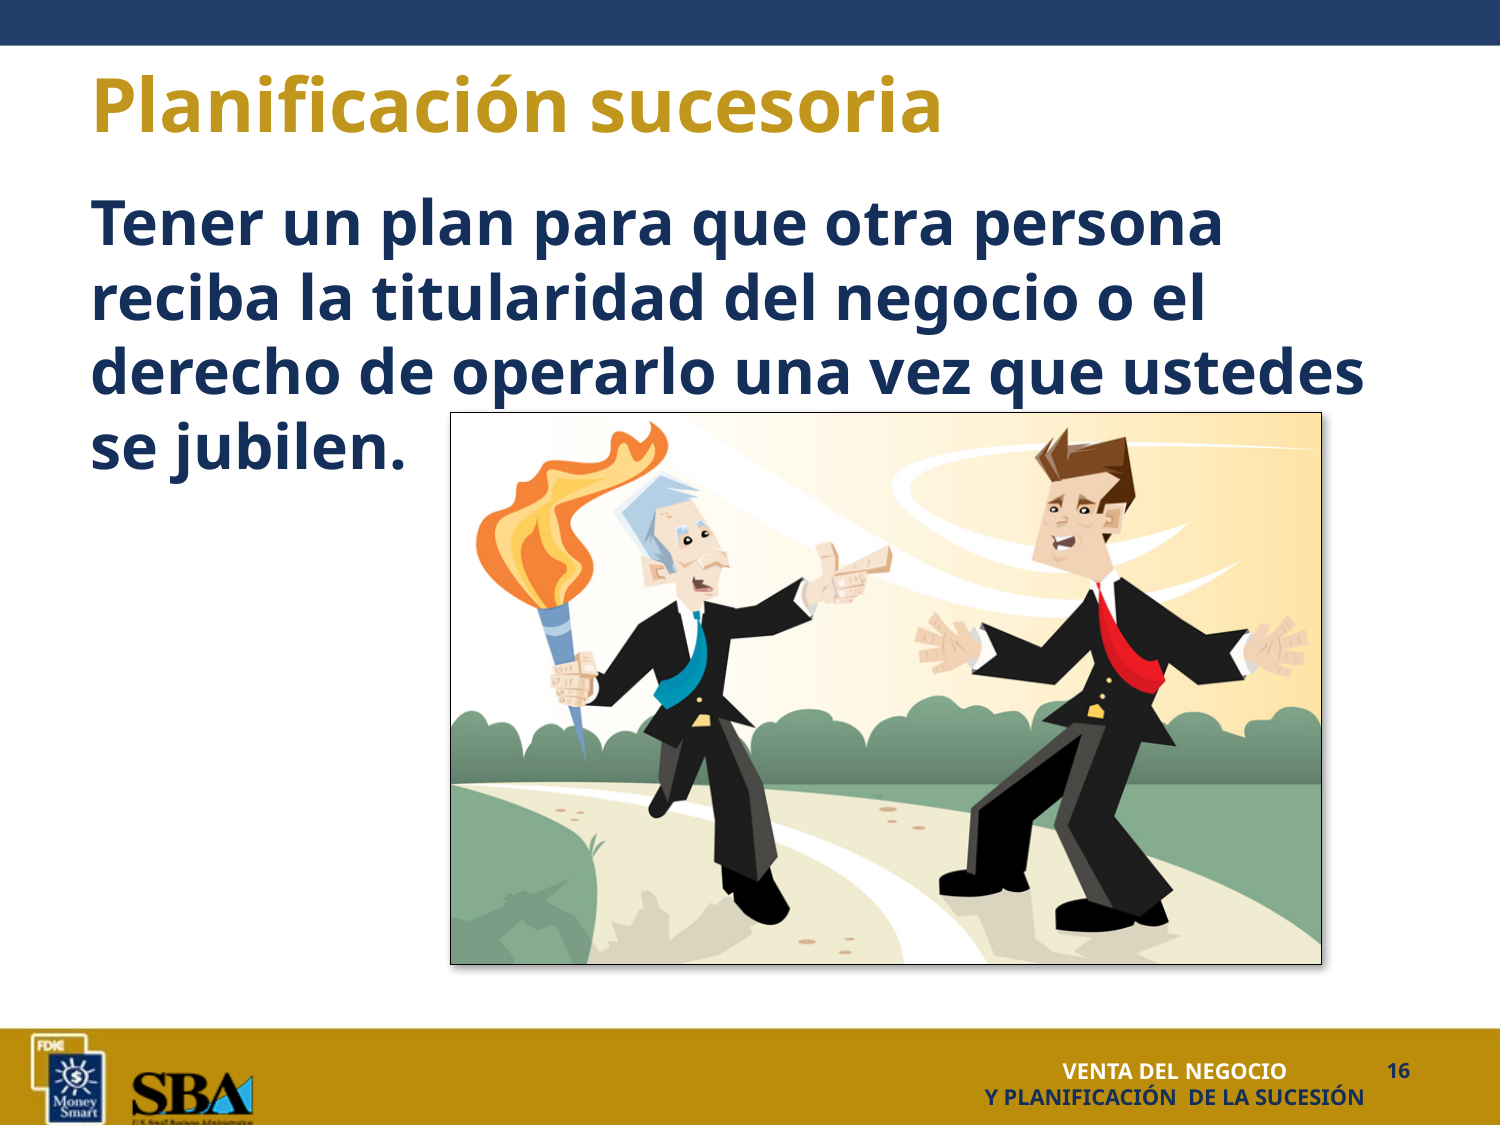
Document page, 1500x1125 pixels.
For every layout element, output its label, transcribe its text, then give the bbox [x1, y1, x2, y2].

picture [0, 0, 1500, 1125]
list Tener un plan para que otra persona reciba la titularidad del negocio o el derecho de operarlo una vez que ustedes se jubilen. [74, 174, 1426, 876]
title Planificación sucesoria [74, 49, 1426, 151]
